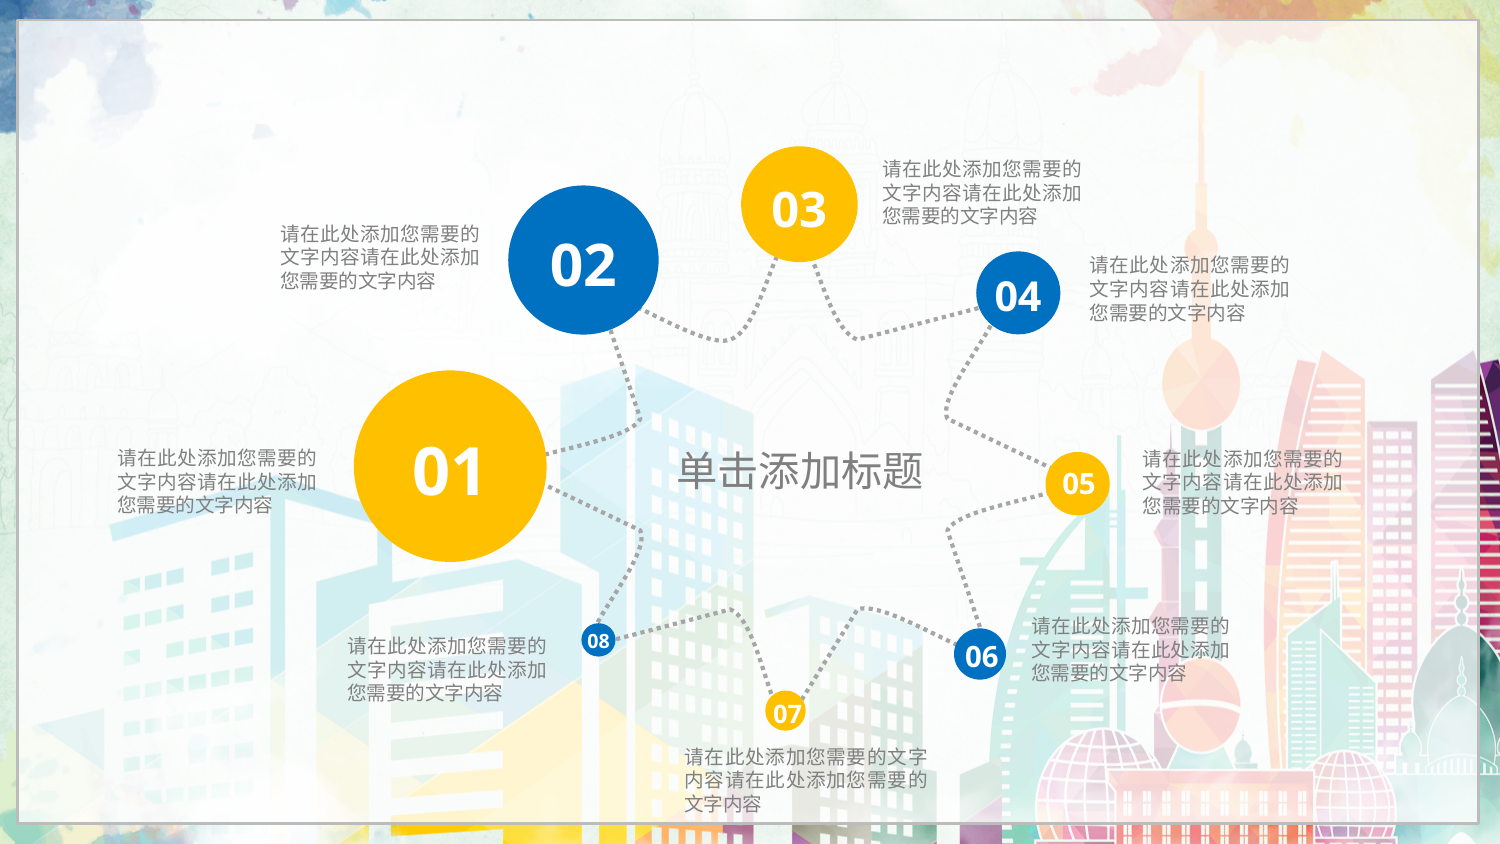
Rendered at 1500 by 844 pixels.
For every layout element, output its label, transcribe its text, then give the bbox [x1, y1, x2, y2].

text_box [740, 146, 858, 263]
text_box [961, 251, 1075, 335]
text_box [552, 270, 1035, 688]
text_box 请在此处添加您需要的文字内容请在此处添加您需要的文字内容 [1127, 439, 1358, 525]
text_box 请在此处添加您需要的文字内容请在此处添加您需要的文字内容 [867, 149, 1097, 259]
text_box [751, 690, 824, 737]
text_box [947, 628, 1017, 682]
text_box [507, 185, 659, 335]
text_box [570, 622, 628, 661]
text_box 请在此处添加您需要的文字内容请在此处添加您需要的文字内容 [1016, 606, 1246, 693]
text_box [1040, 451, 1118, 516]
text_box 单击添加标题 [627, 447, 973, 503]
text_box 请在此处添加您需要的文字内容请在此处添加您需要的文字内容 [332, 626, 562, 712]
text_box 请在此处添加您需要的文字内容请在此处添加您需要的文字内容 [669, 737, 943, 844]
text_box 请在此处添加您需要的文字内容请在此处添加您需要的文字内容 [1074, 245, 1305, 332]
picture [0, 0, 1500, 844]
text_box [353, 370, 547, 563]
text_box 请在此处添加您需要的文字内容请在此处添加您需要的文字内容 [102, 438, 332, 525]
text_box 请在此处添加您需要的文字内容请在此处添加您需要的文字内容 [265, 214, 495, 300]
